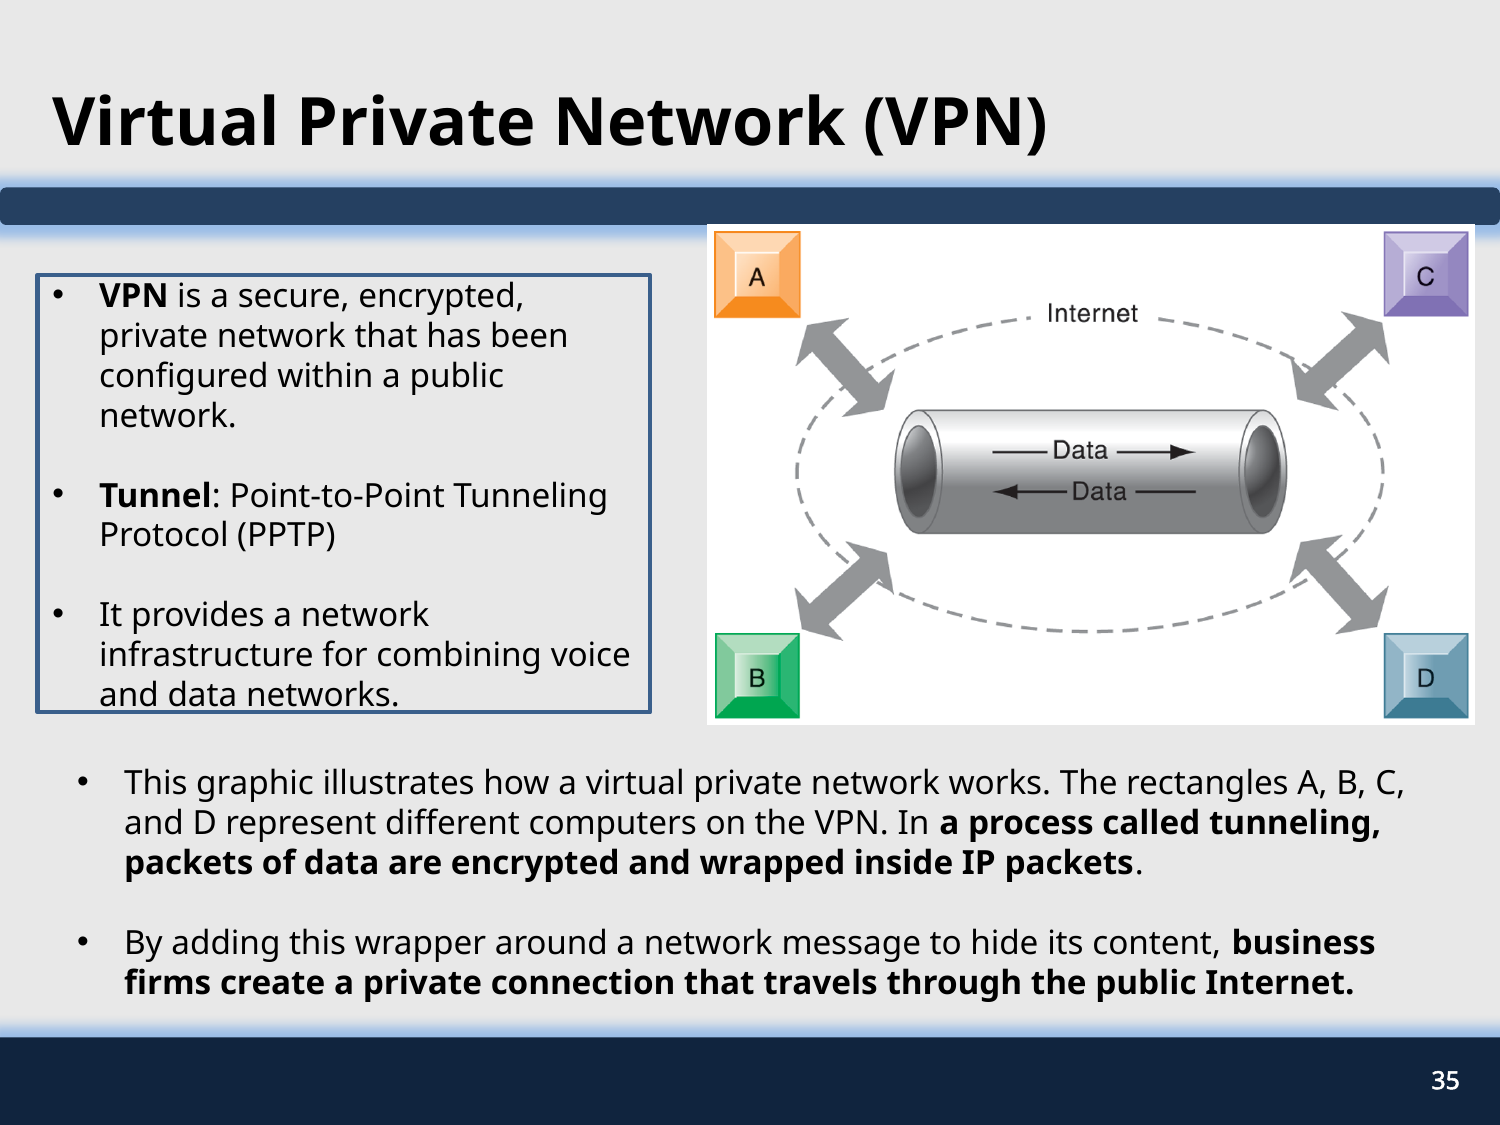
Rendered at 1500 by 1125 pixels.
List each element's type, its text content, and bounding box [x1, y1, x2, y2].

slide_number 35 [1412, 1050, 1475, 1113]
title Virtual Private Network (VPN) [37, 62, 1338, 176]
text_box This graphic illustrates how a virtual private network works. The rectangles A, B, C, and D represent different computers on the VPN. In a process called tunneling, packets of data are encrypted and wrapped inside IP packets. By adding this wrapper around a network message to hide its content, business firms create a private connection that travels through the public Internet. [60, 748, 1477, 1015]
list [707, 224, 1476, 726]
text_box VPN is a secure, encrypted, private network that has been configured within a public network. Tunnel: Point-to-Point Tunneling Protocol (PPTP) It provides a network infrastructure for combining voice and data networks. [35, 273, 652, 714]
